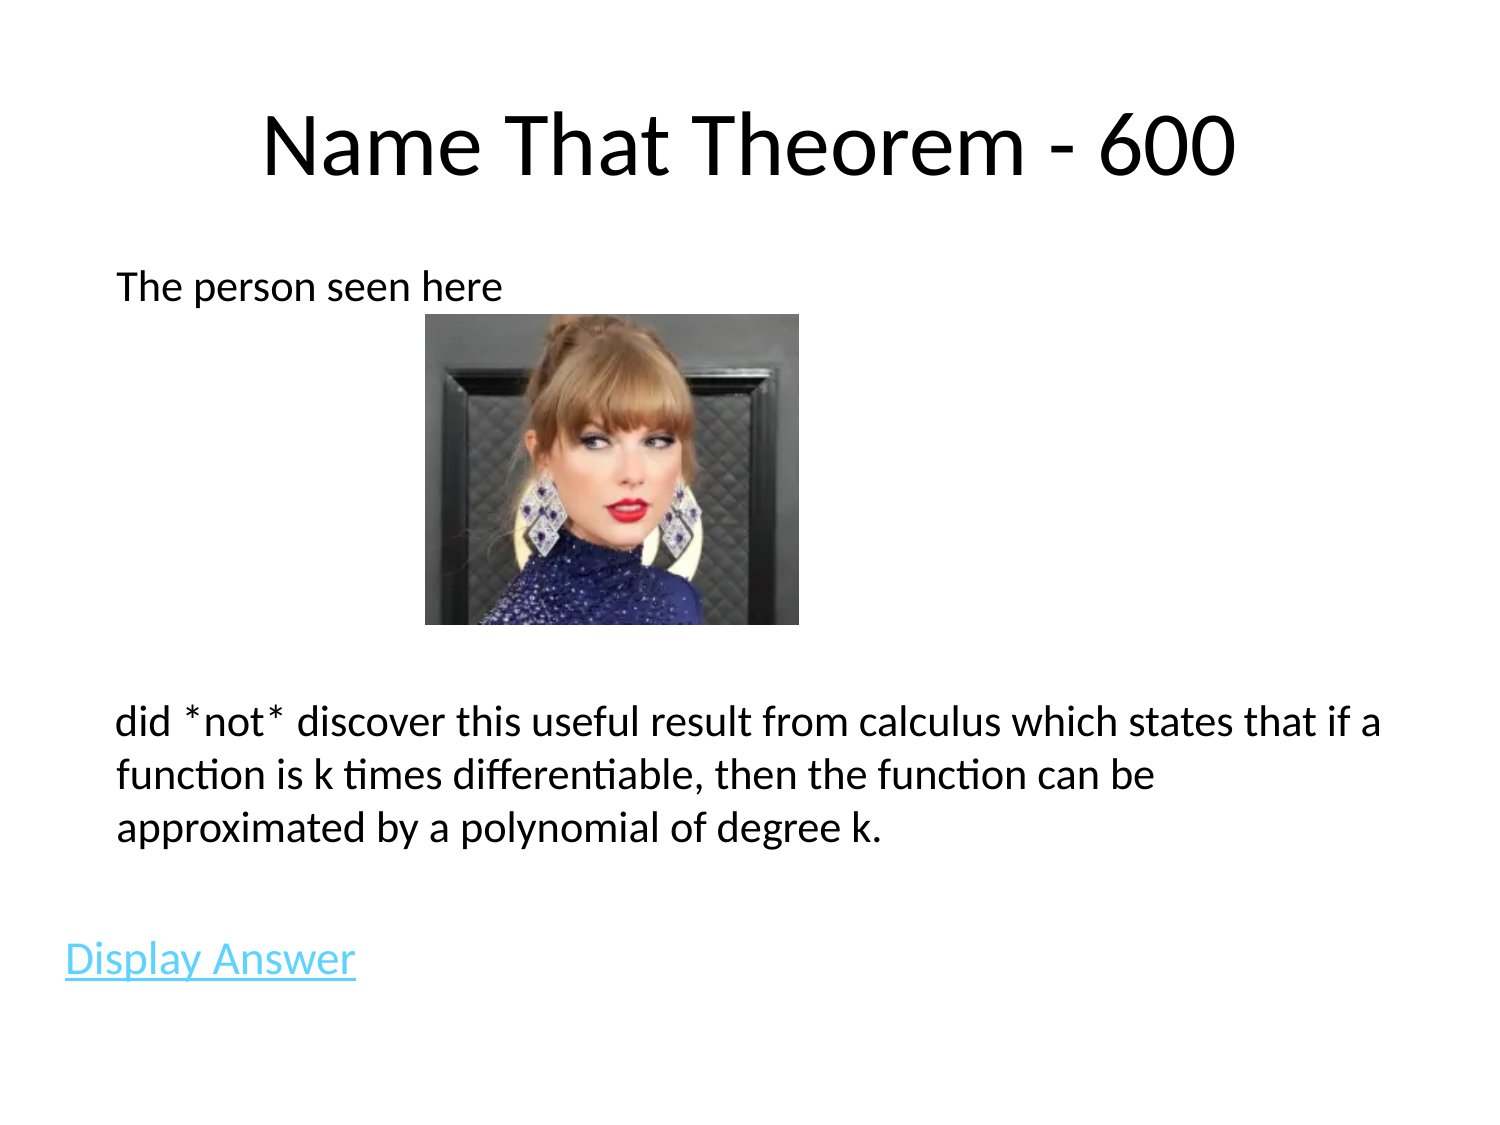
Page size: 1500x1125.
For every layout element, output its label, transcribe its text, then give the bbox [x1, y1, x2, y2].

title Name That Theorem - 600 [75, 45, 1425, 233]
picture [424, 313, 799, 626]
list The person seen here did *not* discover this useful result from calculus which states that if a function is k times differentiable, then the function can be approximated by a polynomial of degree k. Display Answer [50, 249, 1400, 993]
